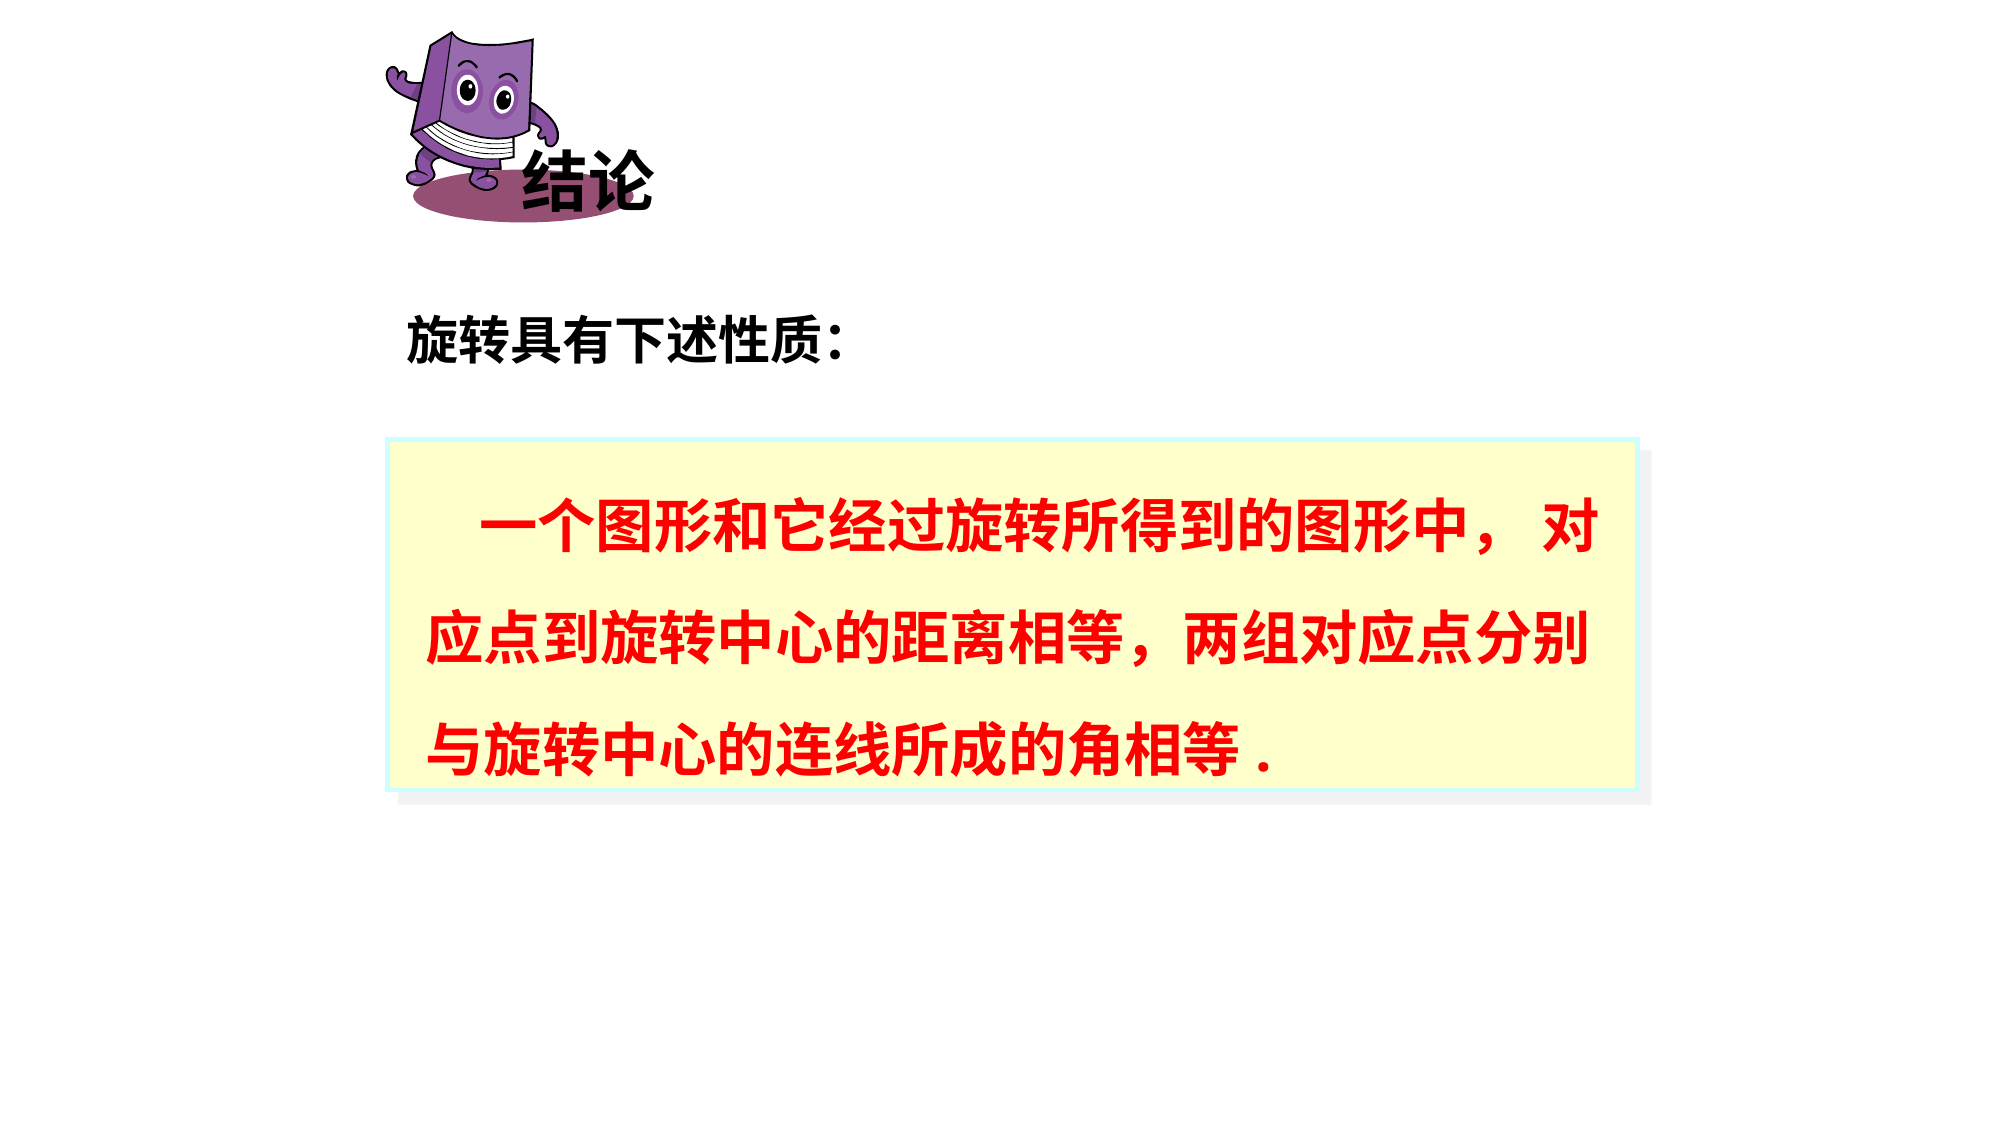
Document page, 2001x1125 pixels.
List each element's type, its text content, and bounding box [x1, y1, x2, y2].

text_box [385, 30, 687, 228]
text_box 一个图形和它经过旋转所得到的图形中， 对应点到旋转中心的距离相等，两组对应点分别与旋转中心的连线所成的角相等. [387, 439, 1638, 791]
text_box 旋转具有下述性质： [391, 262, 890, 378]
